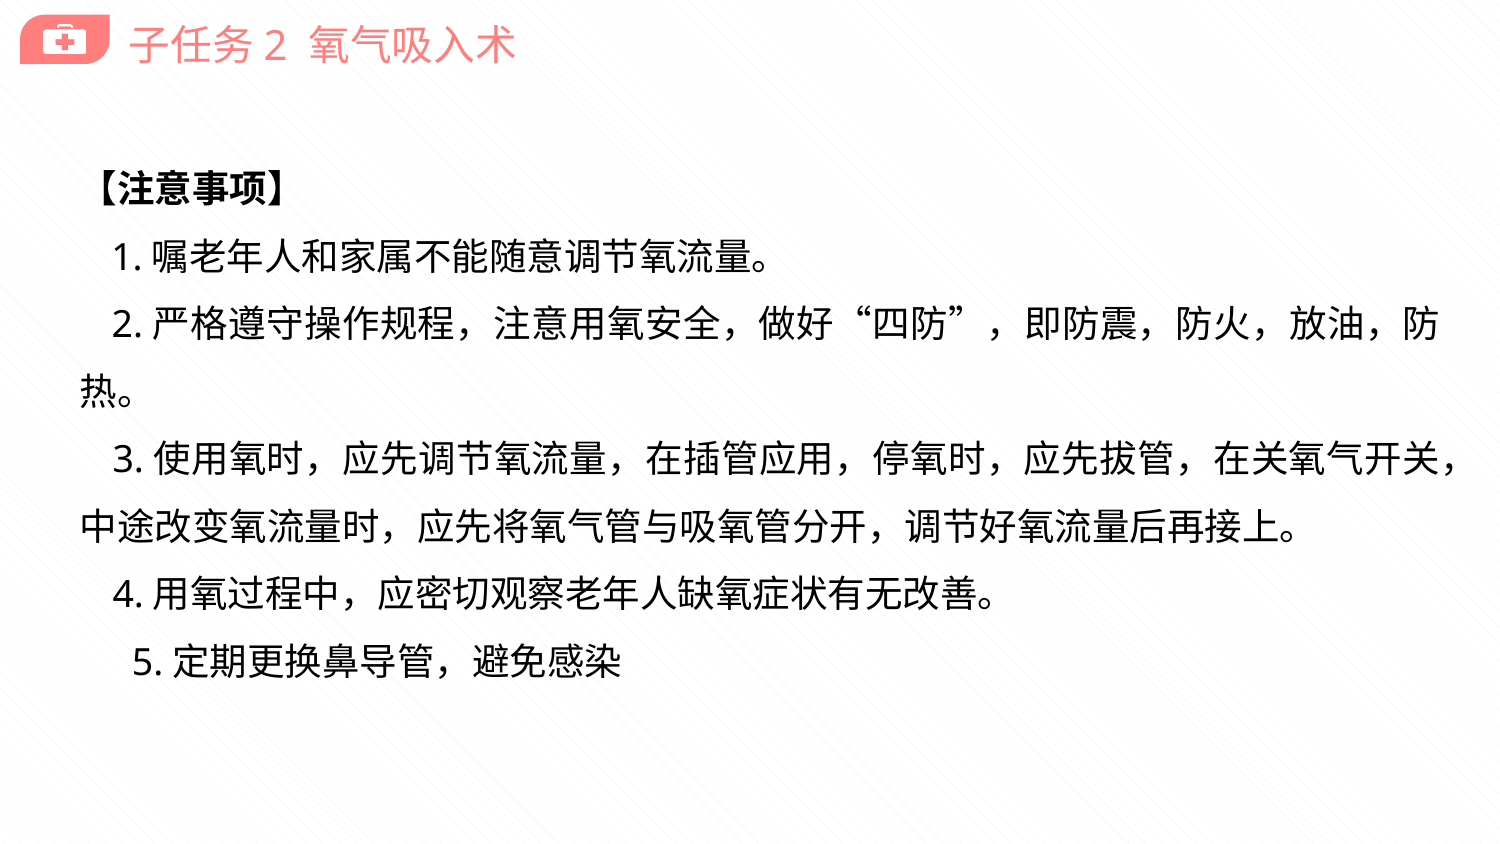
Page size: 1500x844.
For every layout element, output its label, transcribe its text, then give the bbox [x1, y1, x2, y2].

text_box 【注意事项】 1.嘱老年人和家属不能随意调节氧流量。 2.严格遵守操作规程，注意用氧安全，做好“四防”，即防震，防火，放油，防热。 3.使用氧时，应先调节氧流量，在插管应用，停氧时，应先拔管，在关氧气开关，中途改变氧流量时，应先将氧气管与吸氧管分开，调节好氧流量后再接上。 4.用氧过程中，应密切观察老年人缺氧症状有无改善。 5.定期更换鼻导管，避免感染 [64, 135, 1456, 691]
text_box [19, 11, 863, 78]
